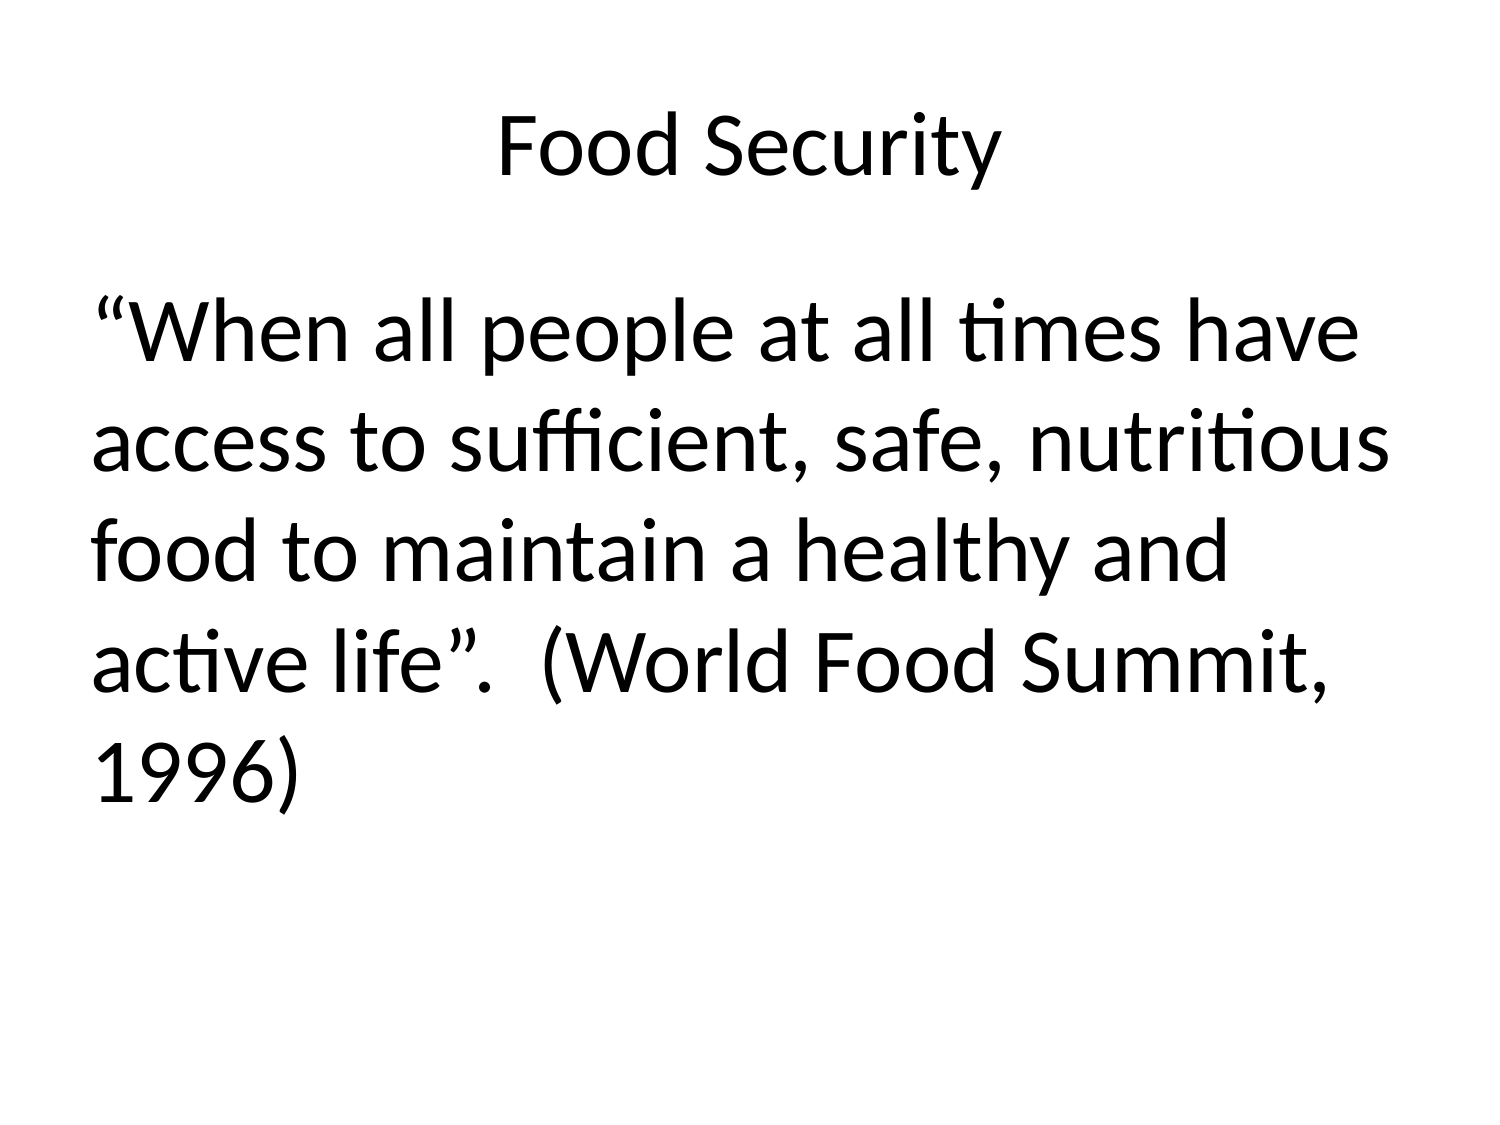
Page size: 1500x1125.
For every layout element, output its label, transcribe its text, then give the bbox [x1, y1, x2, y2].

title Food Security [75, 45, 1425, 233]
list “When all people at all times have access to sufficient, safe, nutritious food to maintain a healthy and active life”. (World Food Summit, 1996) [75, 262, 1425, 850]
